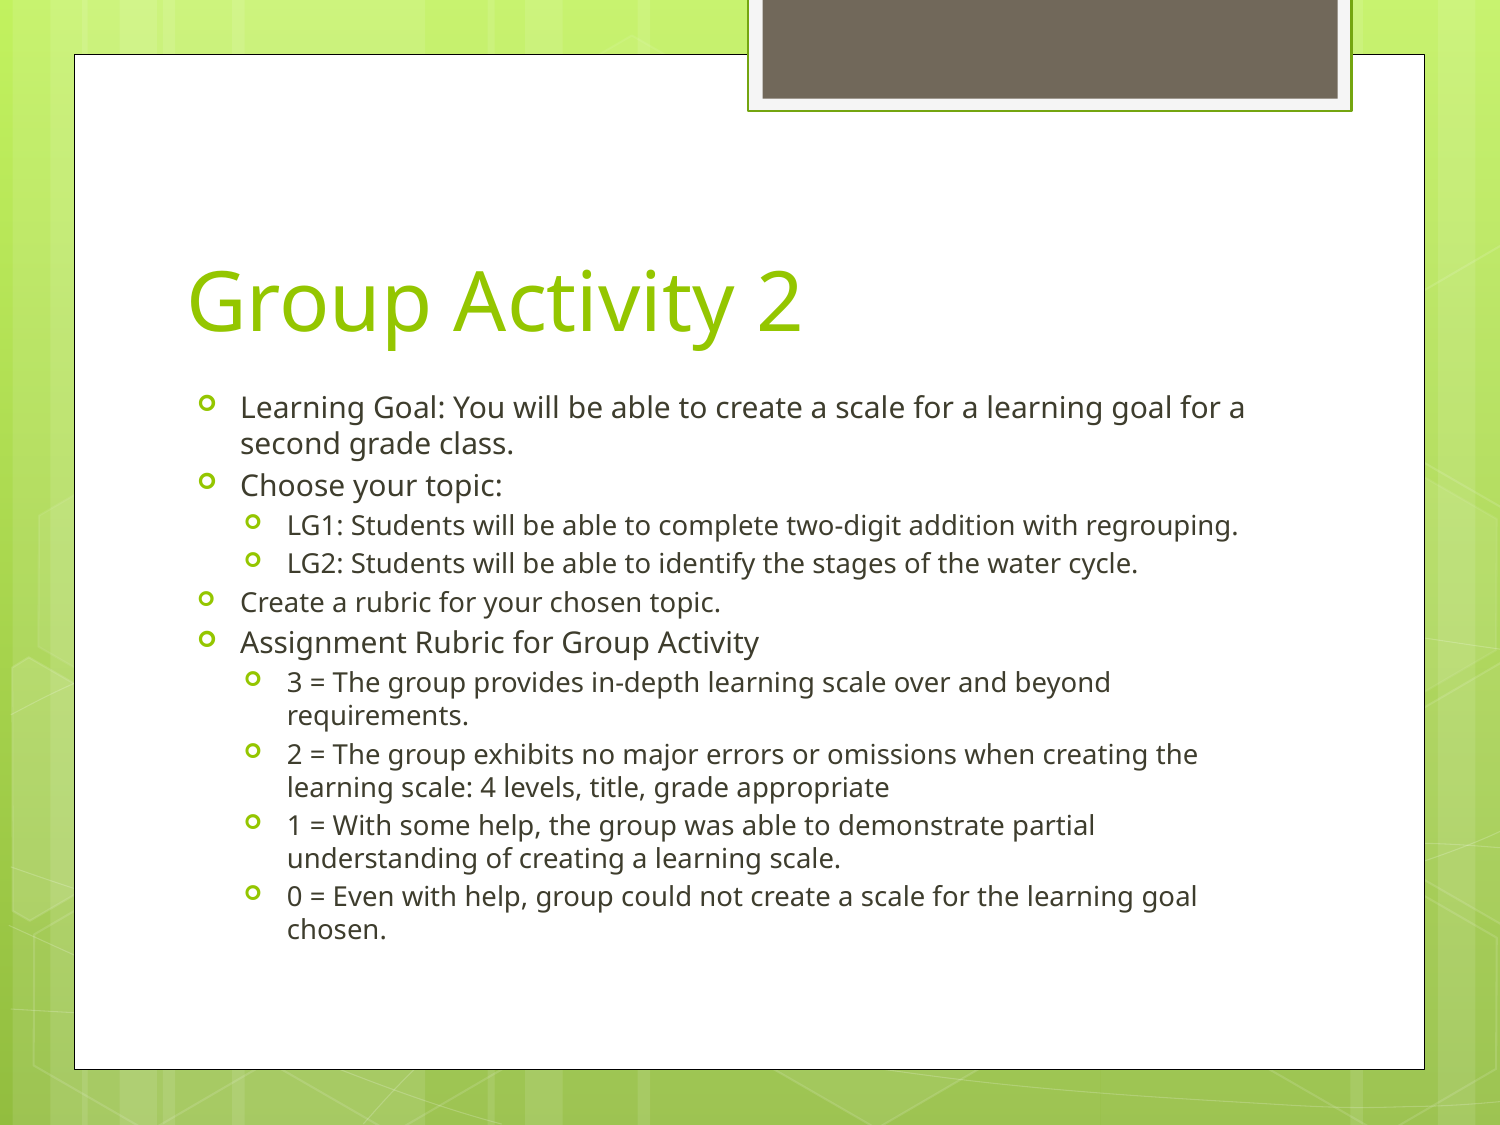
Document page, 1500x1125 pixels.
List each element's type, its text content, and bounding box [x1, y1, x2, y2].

list Learning Goal: You will be able to create a scale for a learning goal for a second grade class. Choose your topic: LG1: Students will be able to complete two-digit addition with regrouping. LG2: Students will be able to identify the stages of the water cycle. Create a rubric for your chosen topic. Assignment Rubric for Group Activity 3 = The group provides in-depth learning scale over and beyond requirements. 2 = The group exhibits no major errors or omissions when creating the learning scale: 4 levels, title, grade appropriate 1 = With some help, the group was able to demonstrate partial understanding of creating a learning scale. 0 = Even with help, group could not create a scale for the learning goal chosen. [171, 381, 1283, 957]
title Group Activity 2 [171, 168, 1324, 357]
